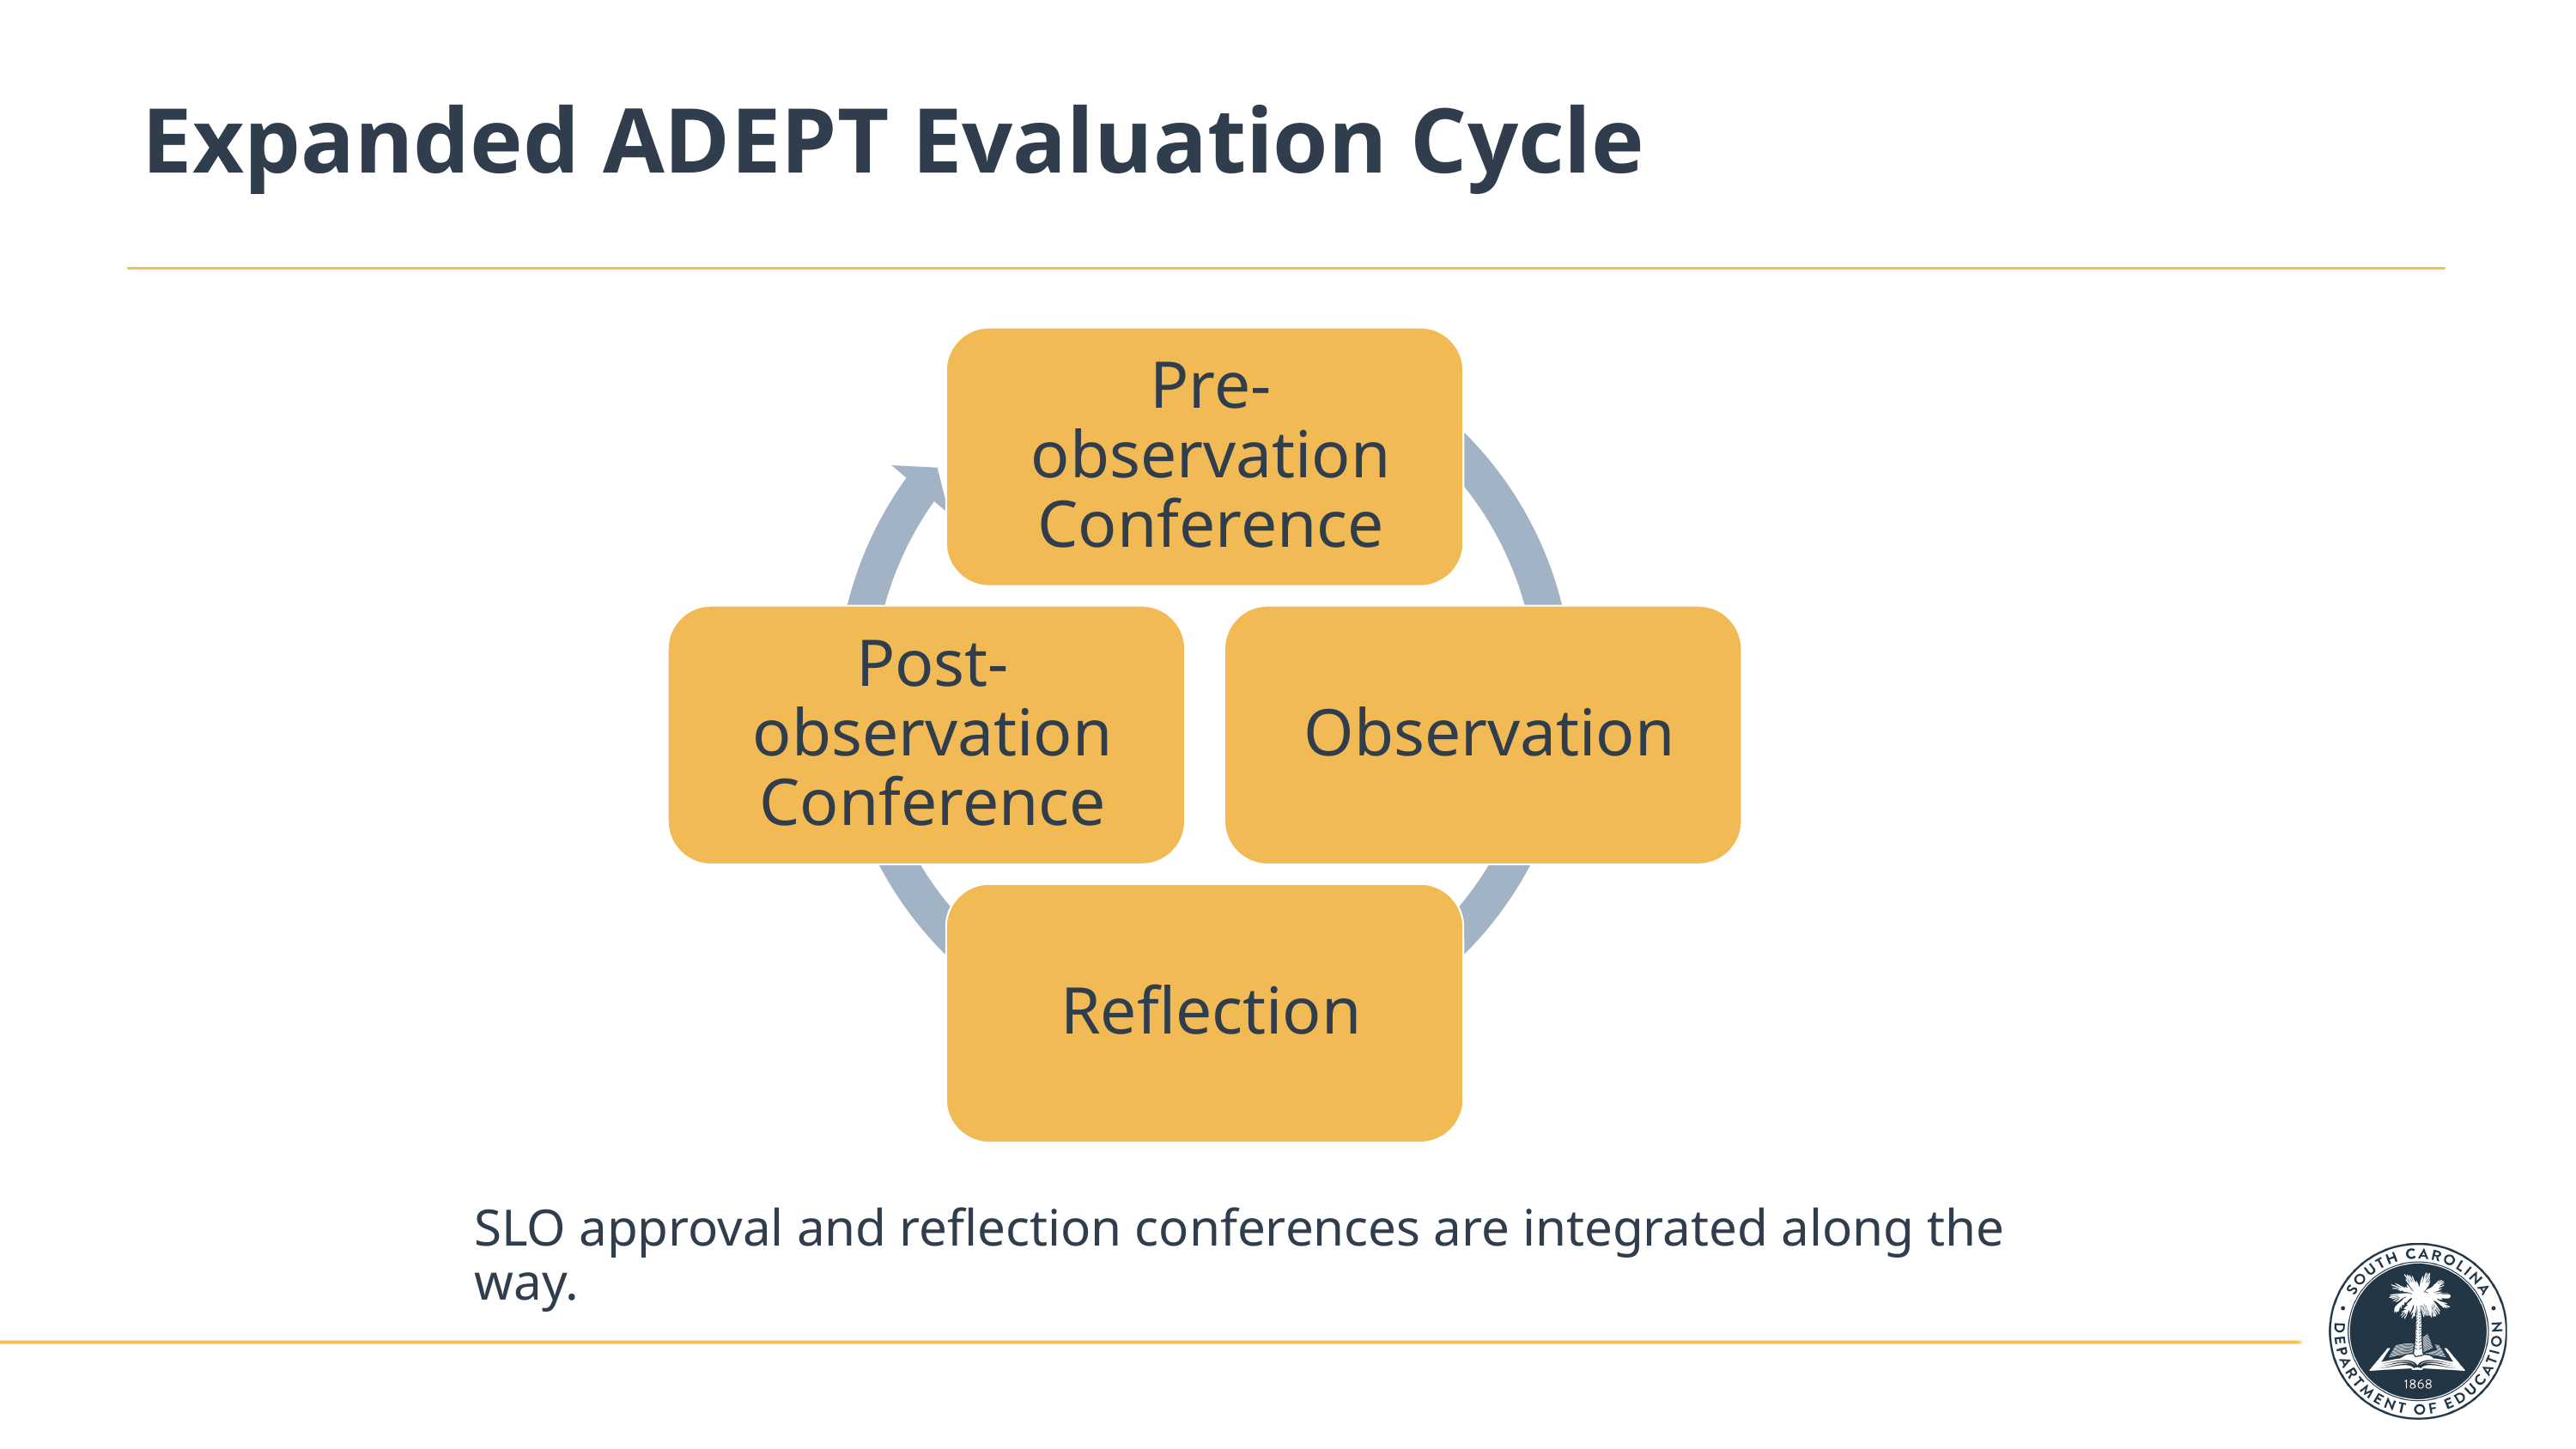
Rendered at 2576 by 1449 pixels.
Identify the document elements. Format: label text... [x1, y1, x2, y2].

list SLO approval and reflection conferences are integrated along the way. [461, 1196, 2115, 1325]
title Expanded ADEPT Evaluation Cycle [129, 76, 2447, 232]
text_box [493, 326, 1917, 1143]
picture [2329, 1243, 2507, 1420]
